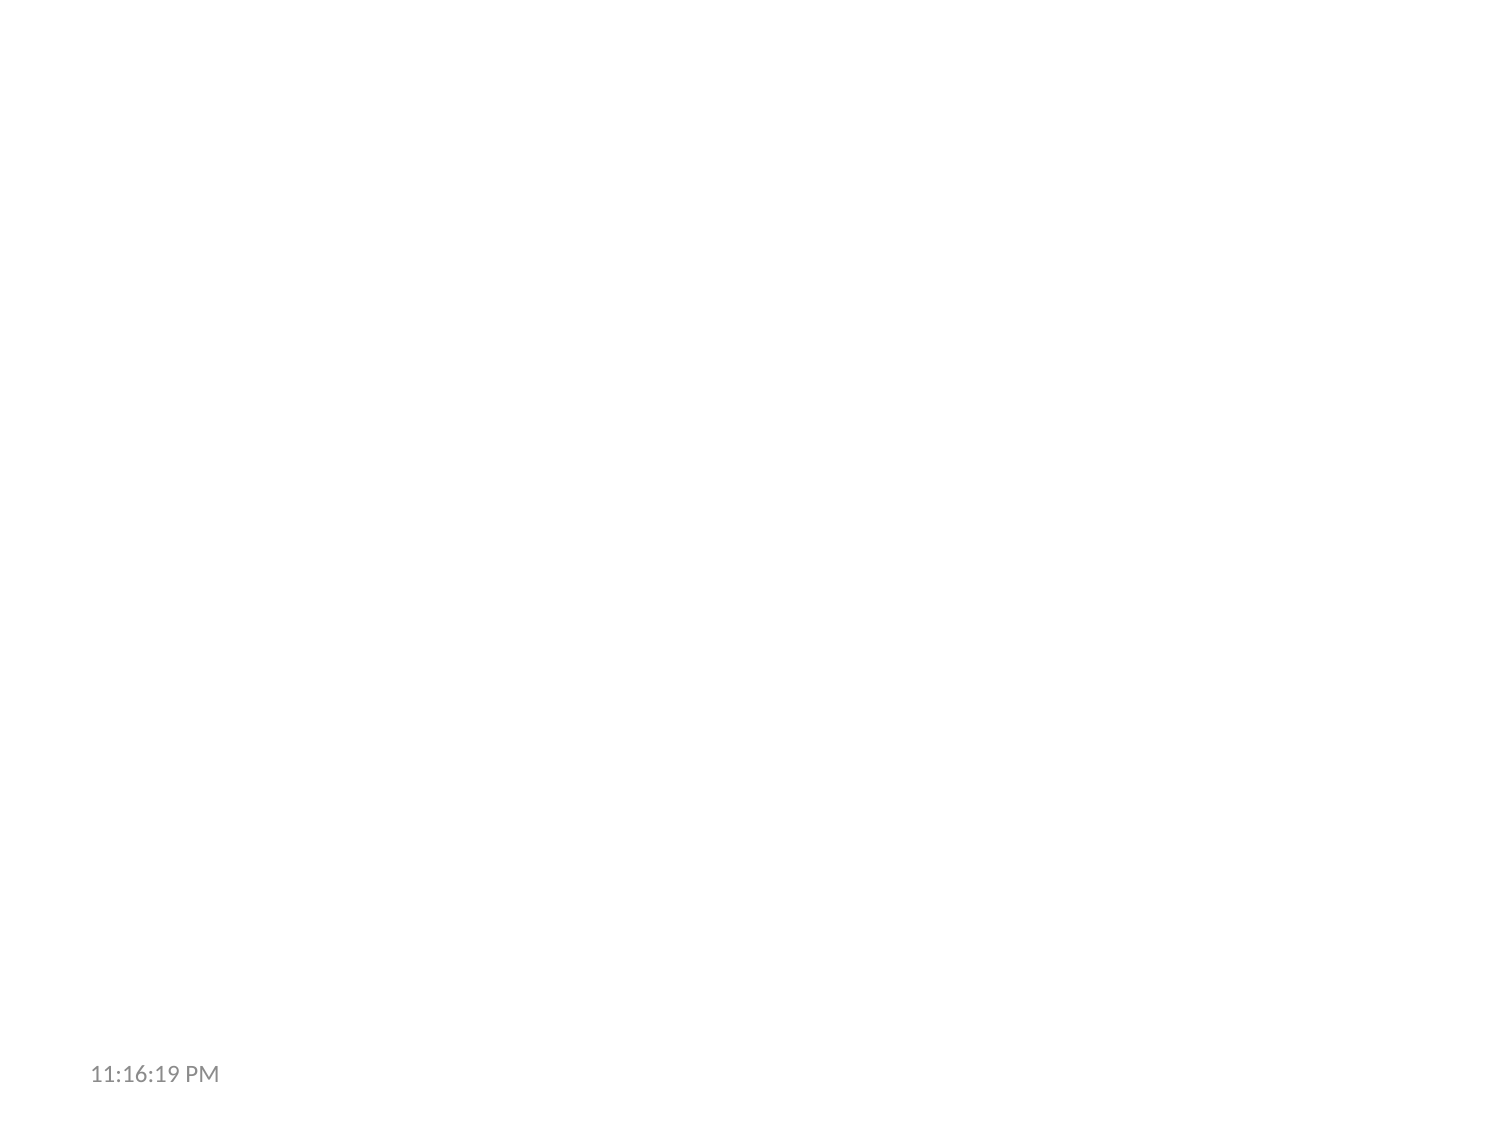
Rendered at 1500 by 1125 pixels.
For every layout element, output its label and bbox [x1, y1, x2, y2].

slide_number [75, 1042, 425, 1103]
